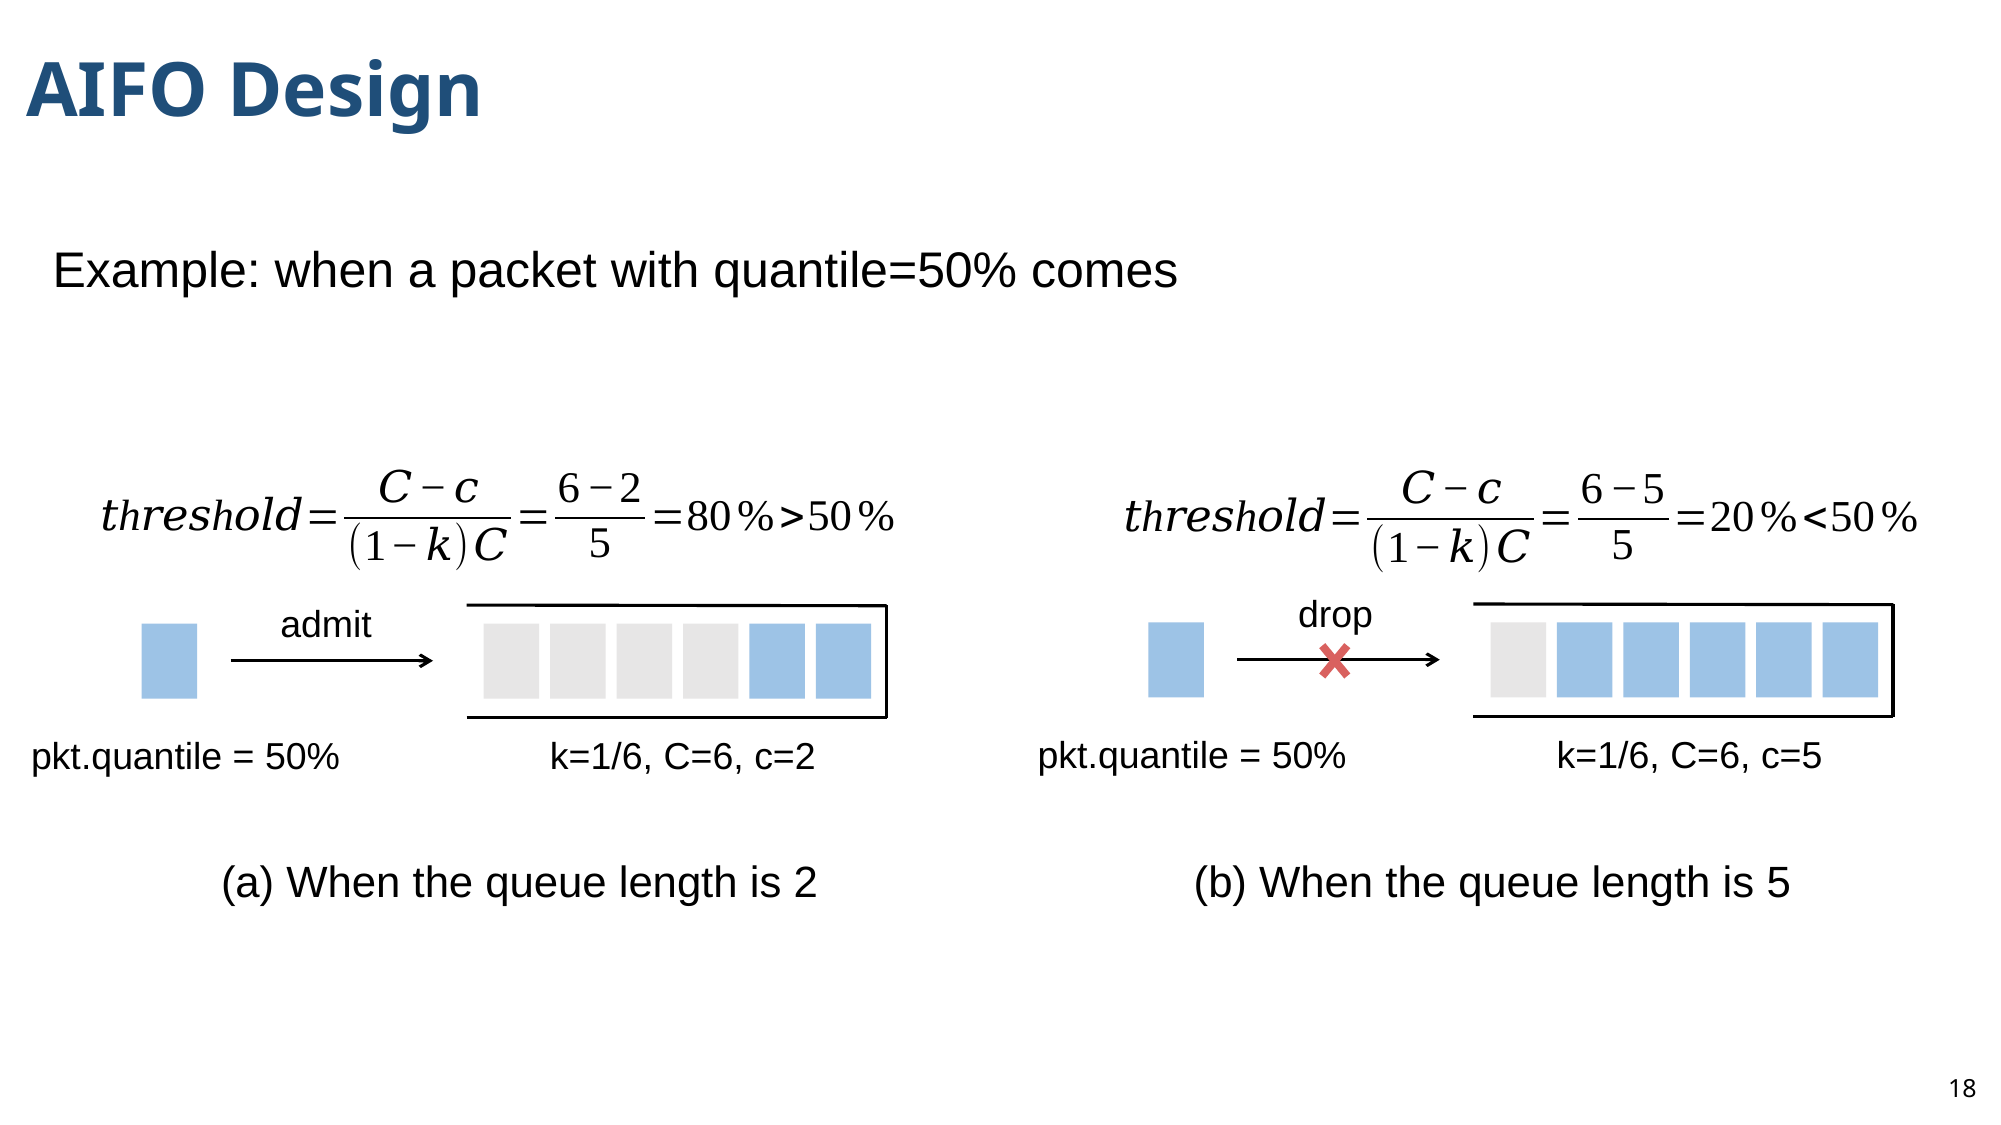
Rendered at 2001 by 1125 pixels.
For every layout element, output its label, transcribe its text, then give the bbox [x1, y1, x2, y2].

text_box [141, 623, 198, 700]
text_box [1147, 621, 1205, 698]
text_box [549, 623, 607, 700]
text_box [682, 623, 740, 700]
text_box pkt.quantile = 50% [16, 724, 355, 785]
text_box [483, 623, 540, 700]
text_box (b) When the queue length is 5 [1179, 845, 1807, 914]
text_box [1755, 621, 1813, 698]
title AIFO Design [11, 0, 1853, 201]
text_box drop [1283, 582, 1388, 643]
text_box [1622, 621, 1680, 698]
text_box [1556, 621, 1613, 698]
text_box (a) When the queue length is 2 [206, 845, 834, 914]
text_box [1490, 621, 1547, 698]
text_box pkt.quantile = 50% [1022, 723, 1362, 783]
text_box [1321, 644, 1349, 659]
text_box k=1/6, C=6, c=2 [535, 724, 831, 785]
text_box [1822, 621, 1879, 698]
text_box [748, 623, 806, 700]
text_box [815, 623, 872, 700]
text_box [1689, 621, 1746, 698]
text_box admit [265, 592, 387, 653]
text_box [1321, 660, 1349, 677]
slide_number 17 [1541, 1059, 1992, 1120]
text_box [42, 863, 1958, 1105]
text_box [616, 623, 673, 700]
text_box Example: when a packet with quantile=50% comes [37, 229, 1195, 305]
text_box k=1/6, C=6, c=5 [1541, 723, 1838, 783]
